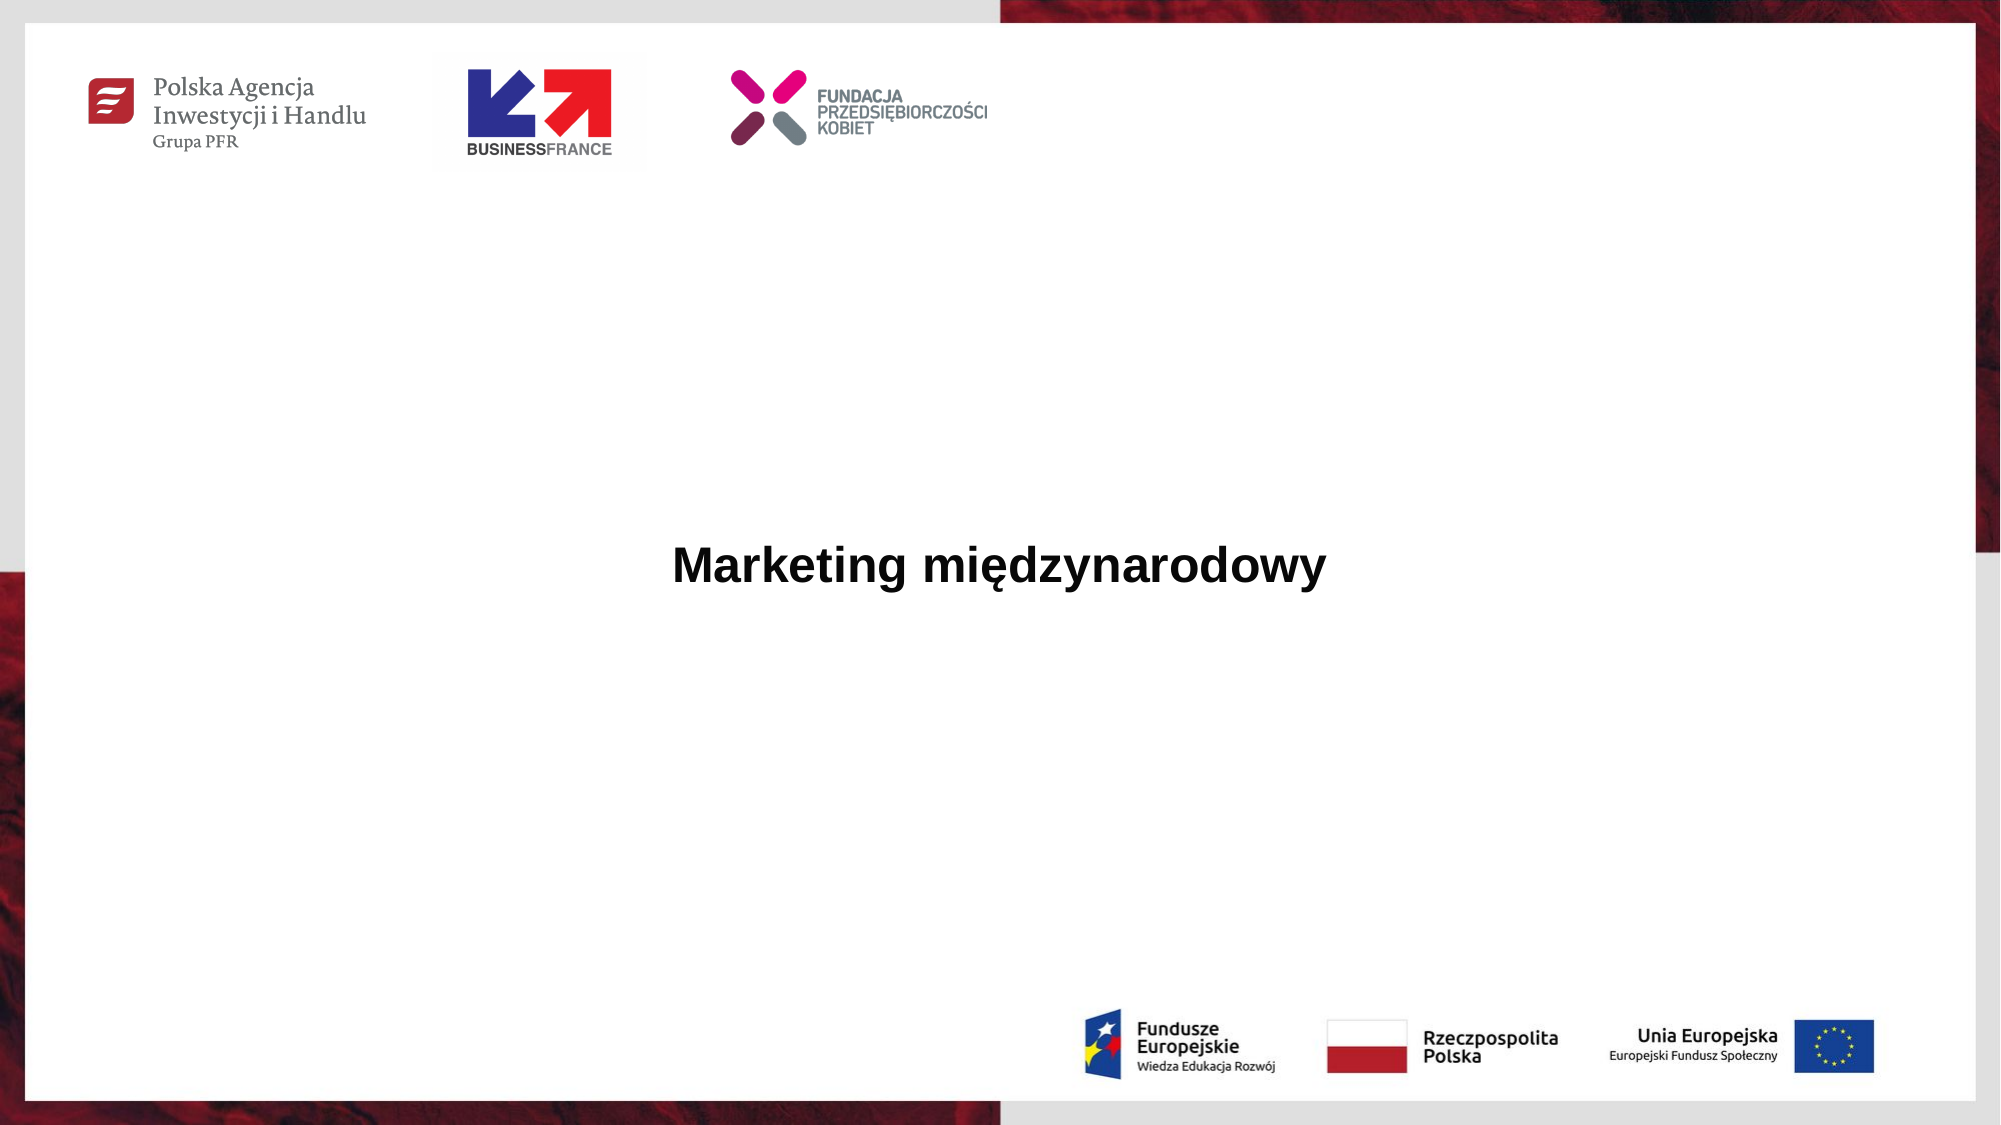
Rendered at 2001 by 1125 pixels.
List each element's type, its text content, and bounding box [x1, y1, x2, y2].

picture [0, 0, 2001, 1125]
text_box Marketing międzynarodowy [453, 528, 1547, 597]
